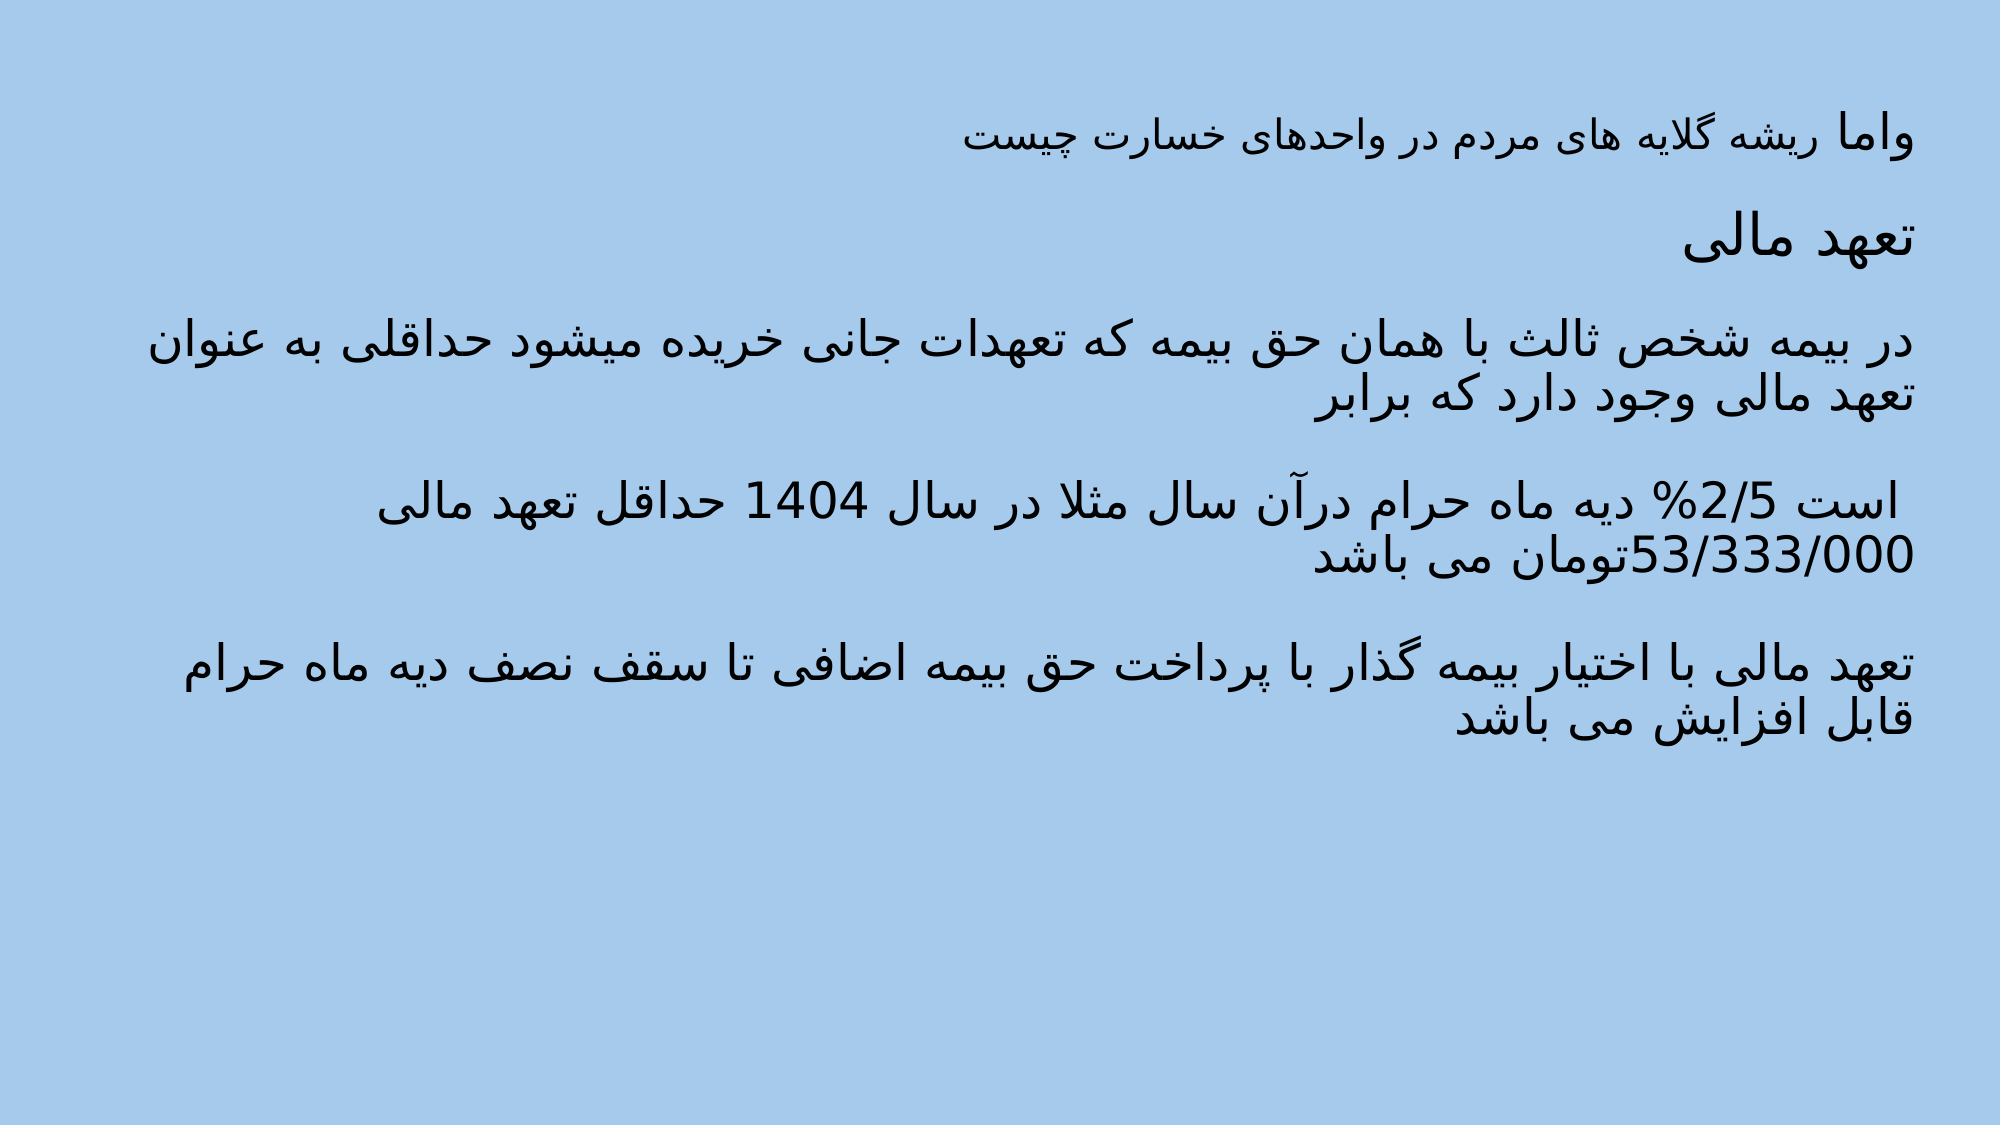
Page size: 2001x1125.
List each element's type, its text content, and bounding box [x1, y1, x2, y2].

title واما ریشه گلایه های مردم در واحدهای خسارت چیست تعهد مالی در بیمه شخص ثالث با همان حق بیمه که تعهدات جانی خریده میشود حداقلی به عنوان تعهد مالی وجود دارد که برابر است 2/5% دیه ماه حرام درآن سال مثلا در سال 1404 حداقل تعهد مالی 53/333/000تومان می باشد تعهد مالی با اختیار بیمه گذار با پرداخت حق بیمه اضافی تا سقف نصف دیه ماه حرام قابل افزایش می باشد [76, 80, 1932, 753]
